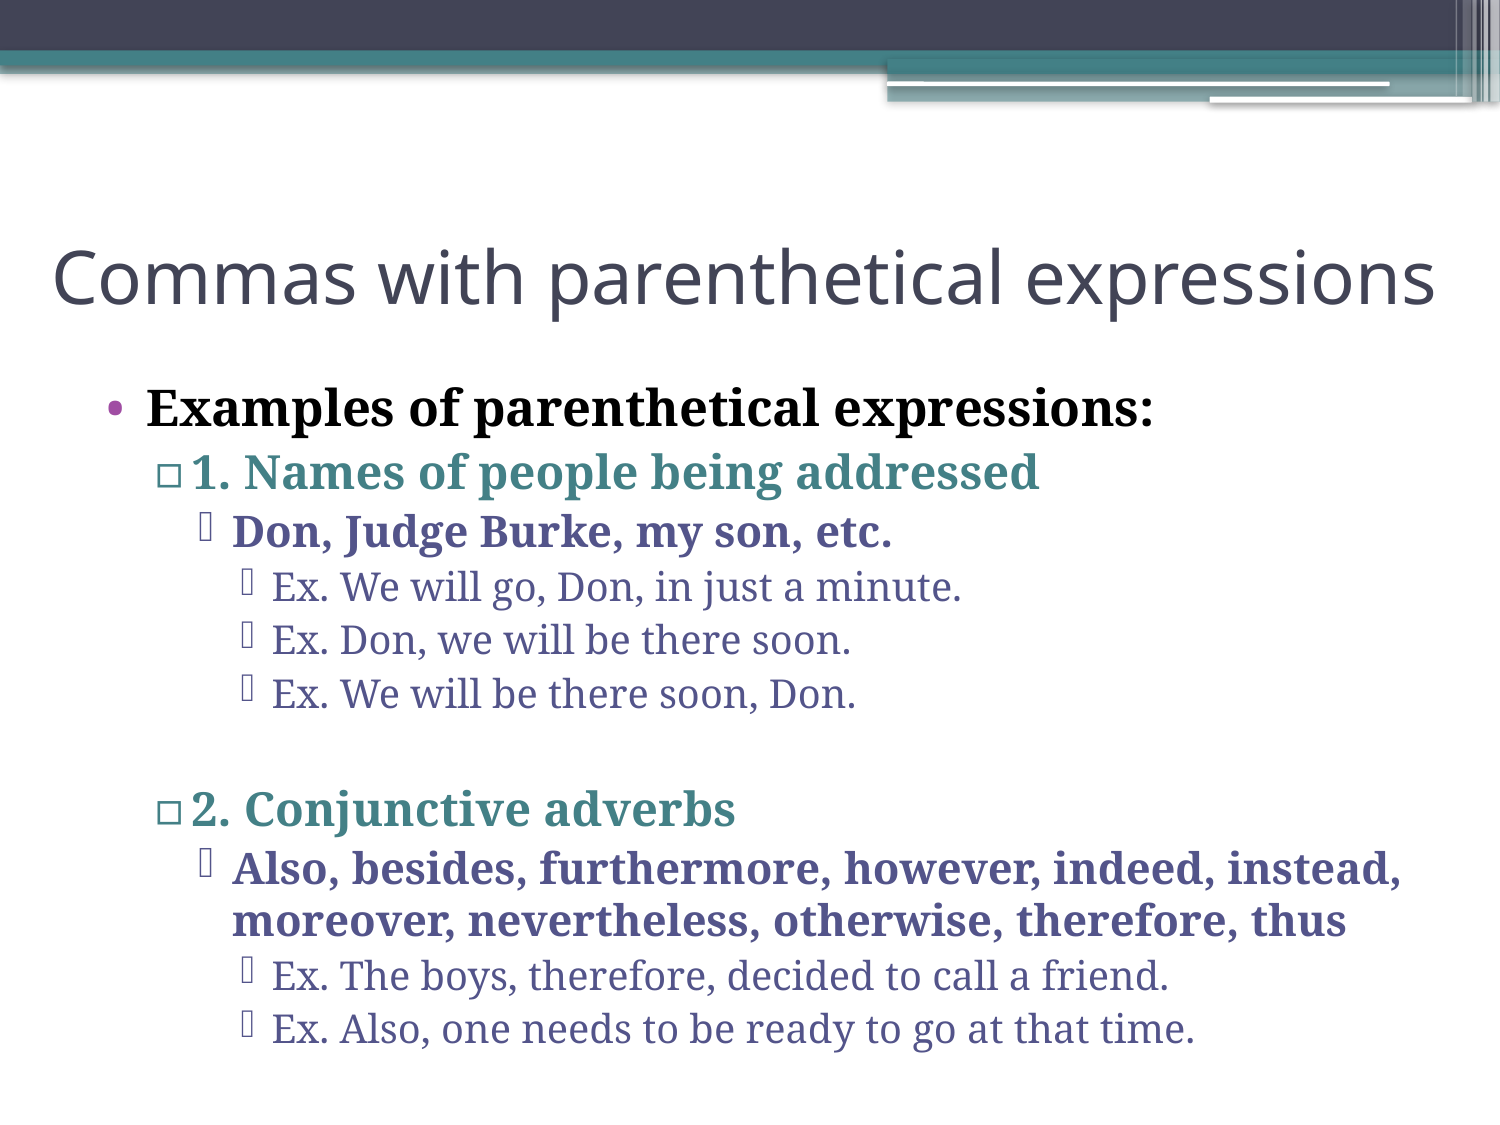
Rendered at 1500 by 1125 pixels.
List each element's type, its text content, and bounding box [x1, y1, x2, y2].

title Commas with parenthetical expressions [36, 187, 1462, 363]
list Examples of parenthetical expressions: 1. Names of people being addressed Don, Judge Burke, my son, etc. Ex. We will go, Don, in just a minute. Ex. Don, we will be there soon. Ex. We will be there soon, Don. 2. Conjunctive adverbs Also, besides, furthermore, however, indeed, instead, moreover, nevertheless, otherwise, therefore, thus Ex. The boys, therefore, decided to call a friend. Ex. Also, one needs to be ready to go at that time. [75, 368, 1425, 1079]
